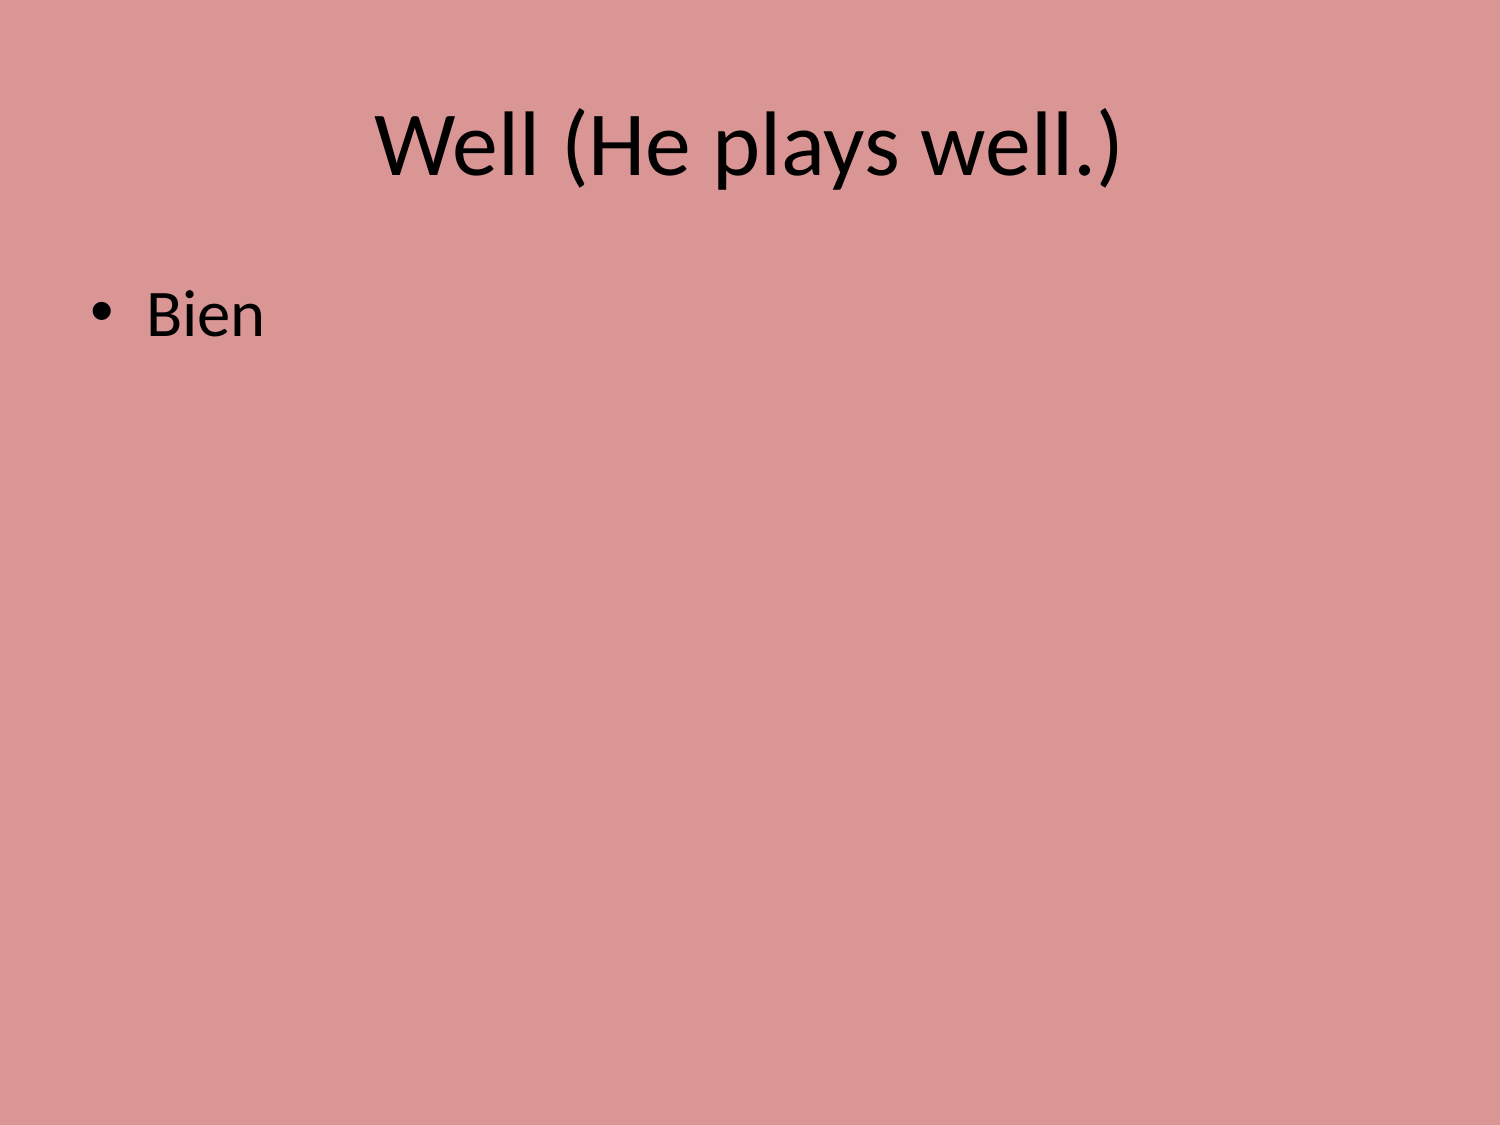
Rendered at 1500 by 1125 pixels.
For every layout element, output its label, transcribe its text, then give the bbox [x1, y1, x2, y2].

list Bien [75, 262, 1425, 1005]
title Well (He plays well.) [75, 45, 1425, 233]
